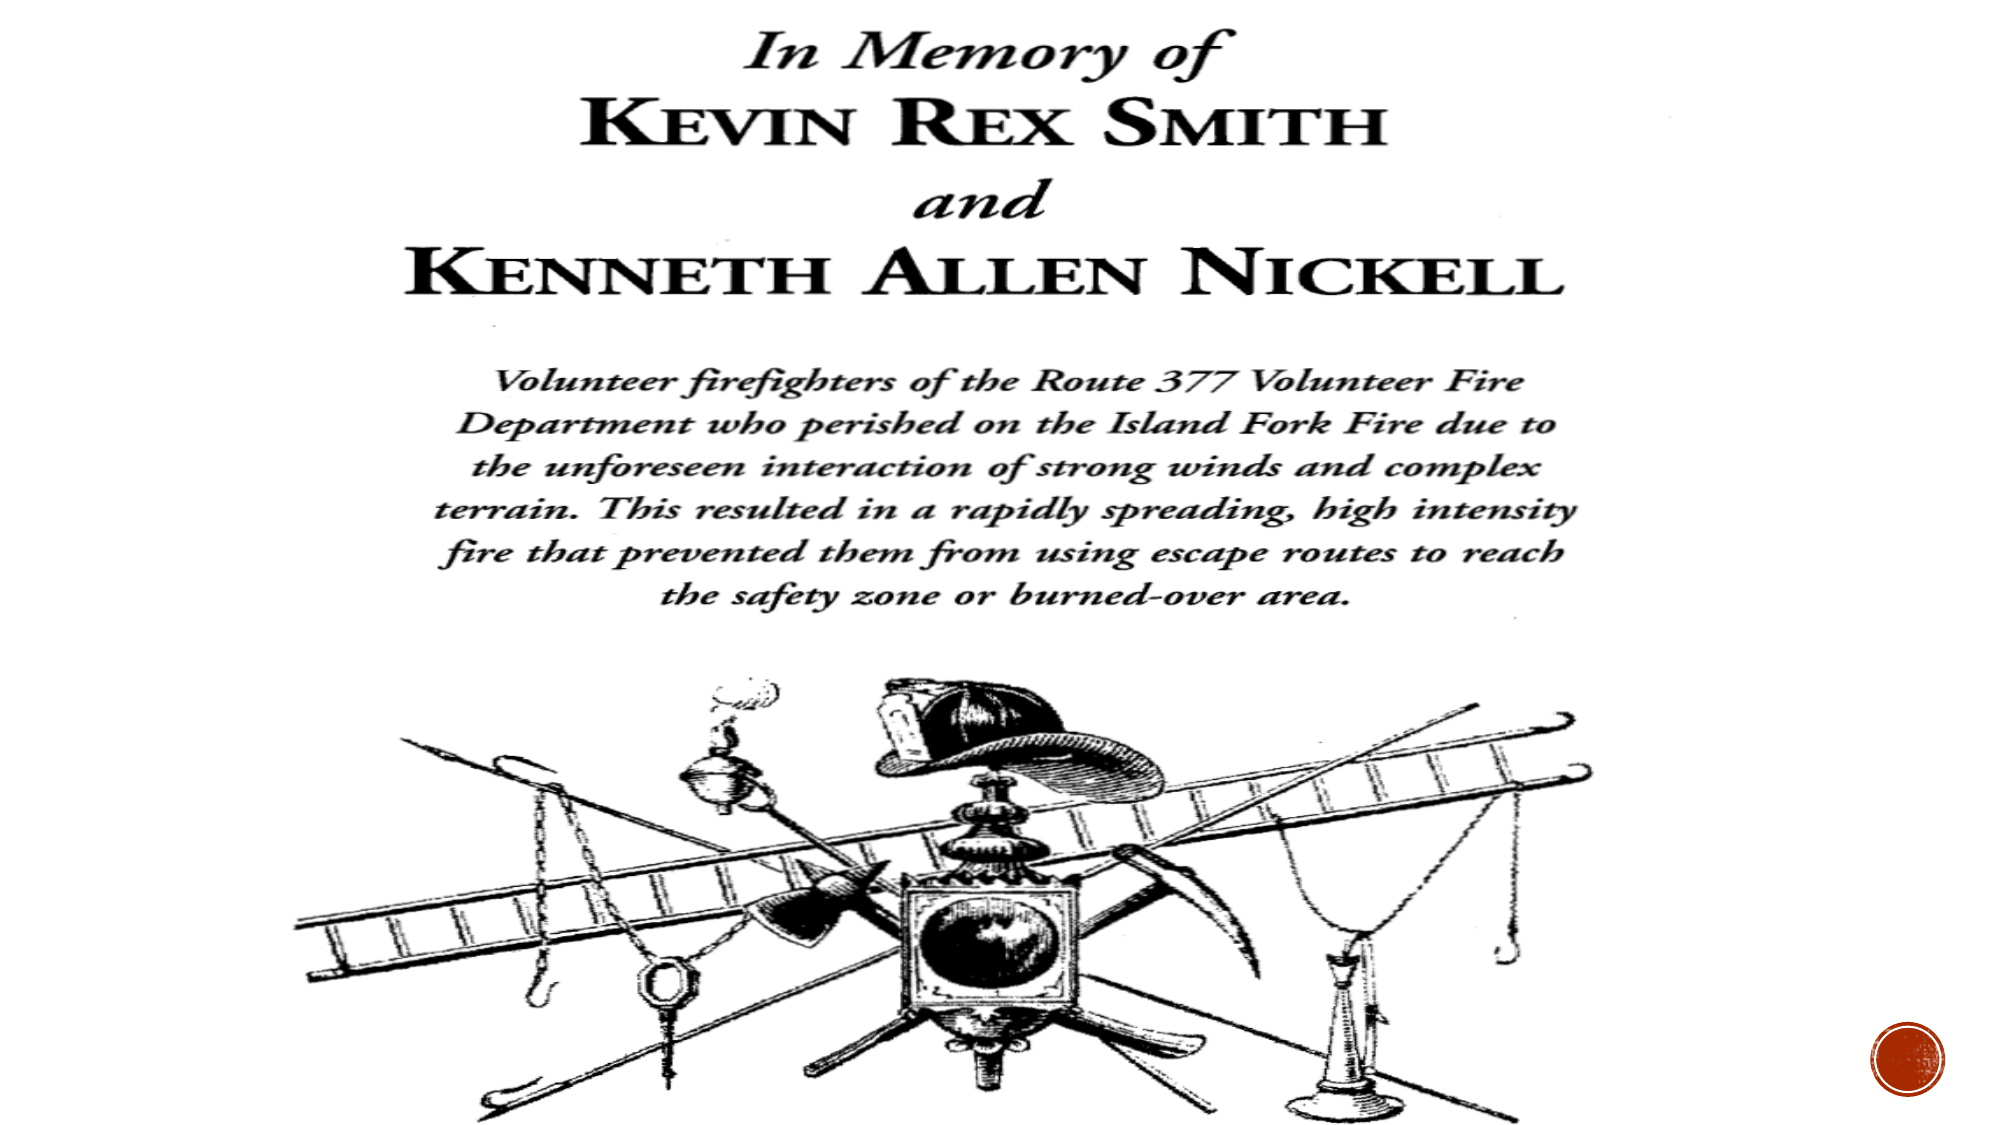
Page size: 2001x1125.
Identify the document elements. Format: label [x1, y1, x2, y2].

picture [257, 4, 1713, 1125]
